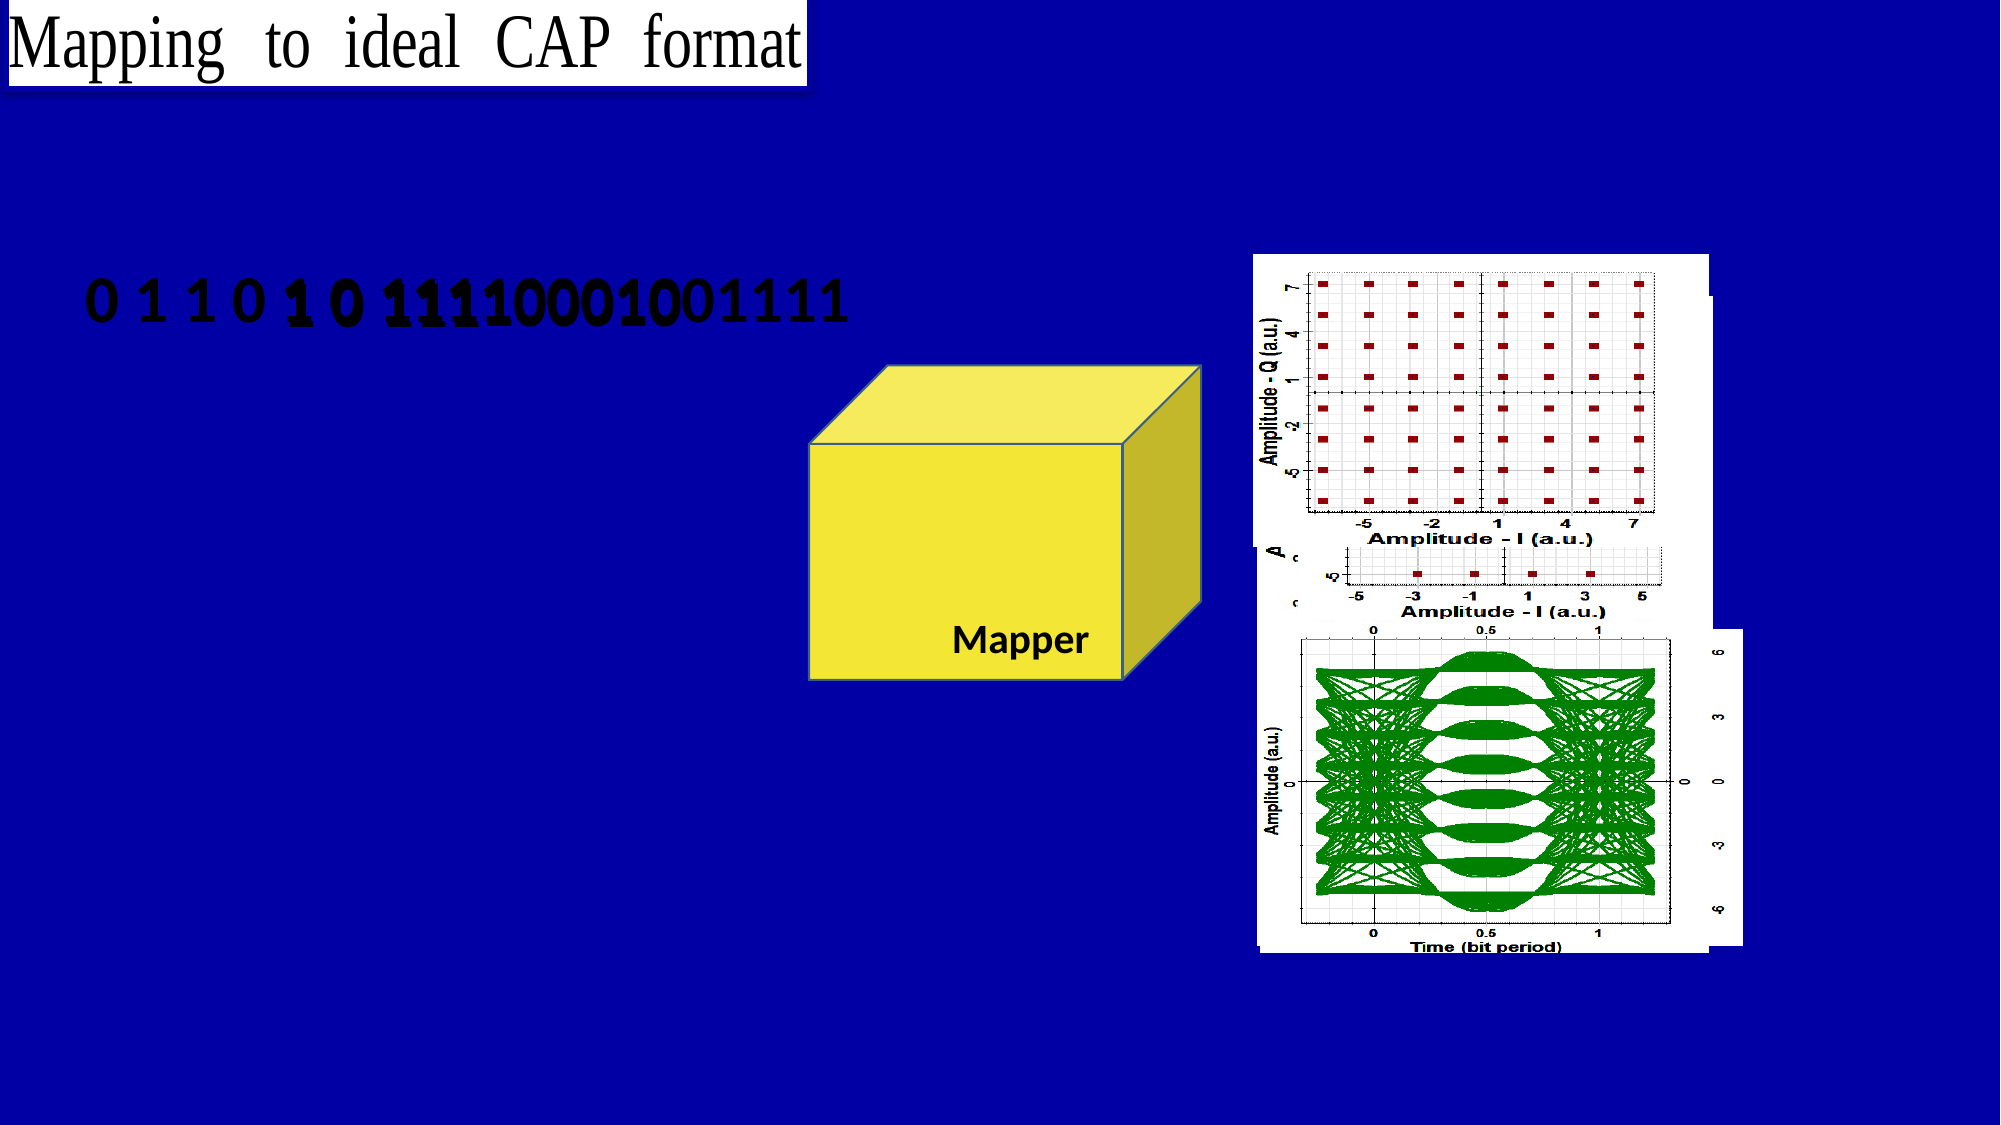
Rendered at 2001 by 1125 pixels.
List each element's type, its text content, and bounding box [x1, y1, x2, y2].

text_box Mapper [936, 604, 1105, 670]
text_box [814, 367, 1197, 442]
text_box 1 0 111 [268, 253, 498, 349]
text_box [807, 364, 1203, 681]
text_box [1709, 296, 1713, 328]
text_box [1709, 328, 1743, 946]
text_box 100010 [465, 252, 714, 347]
text_box 0 1 1 0 1 0 11110001001111 [71, 248, 893, 344]
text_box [1253, 254, 1709, 953]
